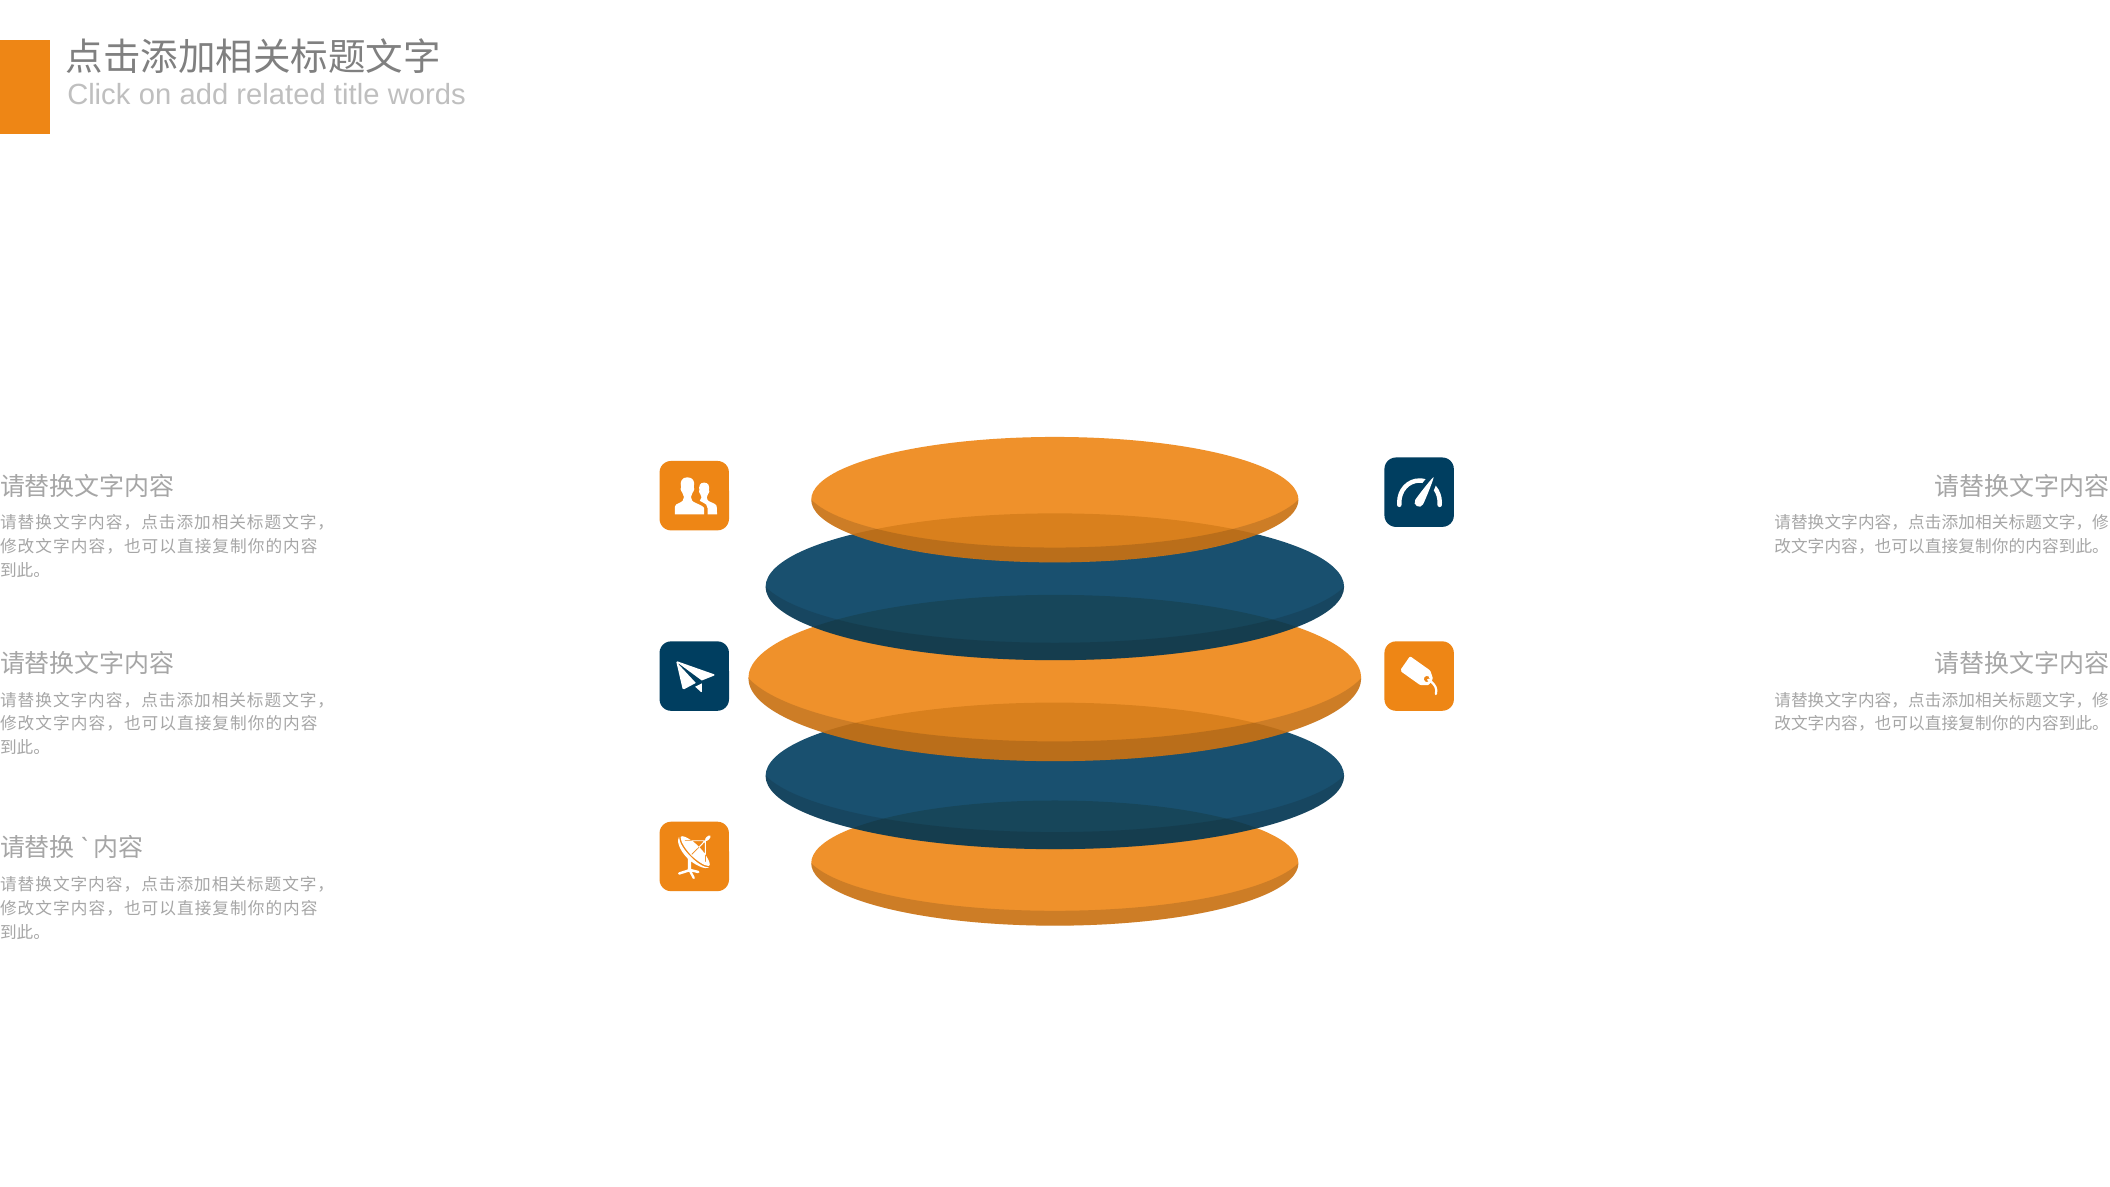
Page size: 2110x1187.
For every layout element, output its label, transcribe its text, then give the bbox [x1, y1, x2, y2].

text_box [765, 762, 1345, 850]
list 请替换文字内容 [1884, 458, 2110, 507]
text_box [659, 821, 730, 892]
text_box Click on add related title words [51, 67, 488, 119]
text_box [659, 460, 730, 531]
list 请替换文字内容，点击添加相关标题文字，修改文字内容，也可以直接复制你的内容到此。 [0, 685, 318, 742]
list 请替换文字内容 [0, 458, 215, 508]
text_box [1384, 457, 1454, 527]
list 请替换文字内容 [0, 635, 215, 685]
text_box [765, 513, 1345, 661]
list 请替换文字内容，点击添加相关标题文字，修改文字内容，也可以直接复制你的内容到此。 [0, 870, 318, 926]
list 请替换文字内容，点击添加相关标题文字，修改文字内容，也可以直接复制你的内容到此。 [1763, 685, 2110, 740]
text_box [811, 850, 1299, 926]
list 请替换文字内容，点击添加相关标题文字，修改文字内容，也可以直接复制你的内容到此。 [1763, 508, 2110, 563]
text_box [659, 641, 730, 711]
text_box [748, 594, 1362, 762]
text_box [1384, 641, 1454, 711]
text_box 点击添加相关标题文字 [49, 25, 524, 97]
list 请替换`内容 [0, 819, 215, 870]
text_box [811, 436, 1299, 563]
list 请替换文字内容 [1884, 635, 2110, 684]
list 请替换文字内容，点击添加相关标题文字，修改文字内容，也可以直接复制你的内容到此。 [0, 508, 318, 565]
